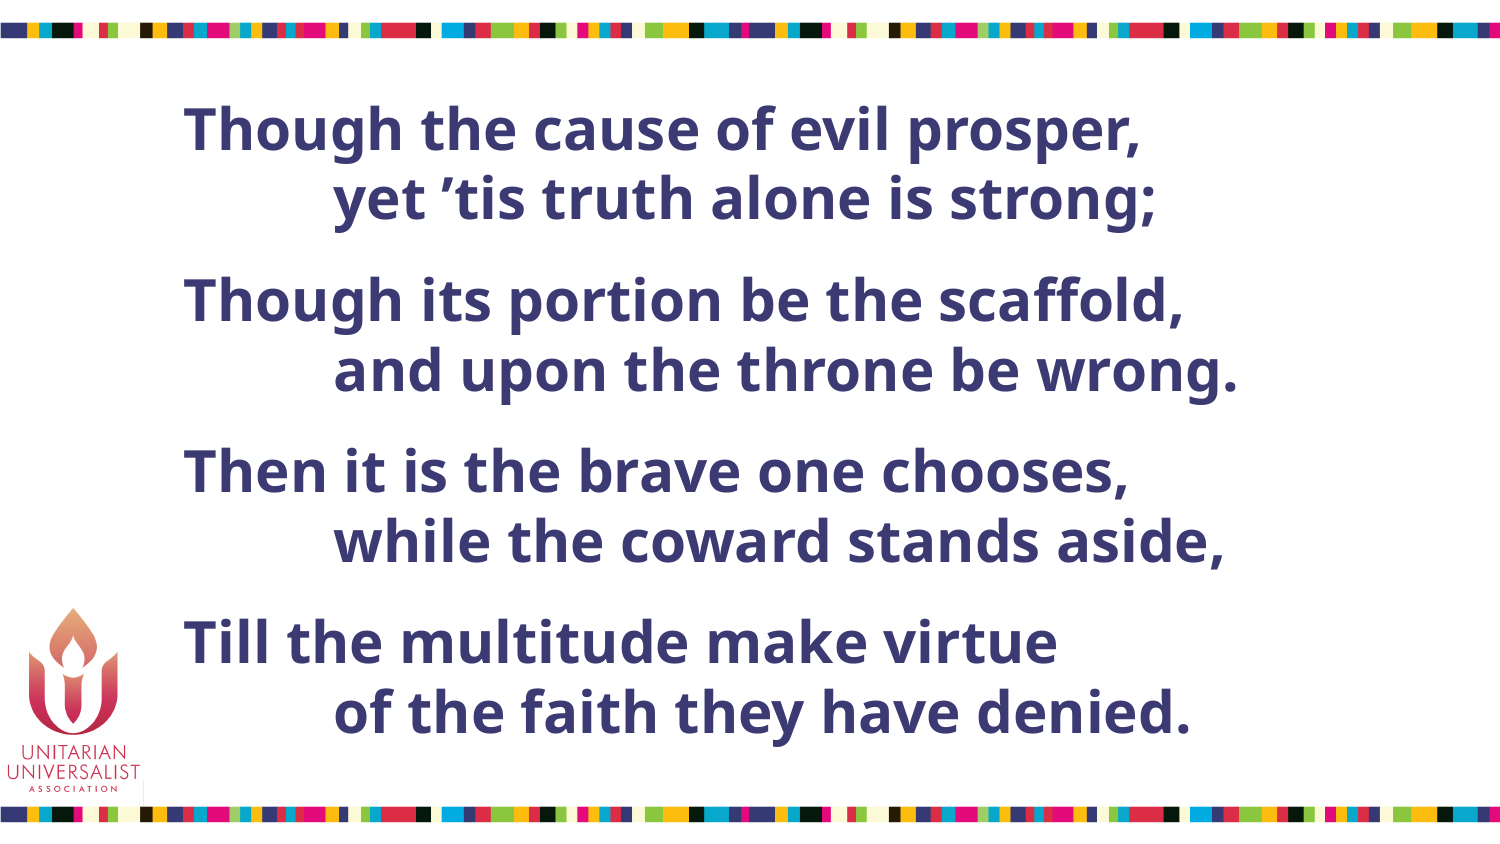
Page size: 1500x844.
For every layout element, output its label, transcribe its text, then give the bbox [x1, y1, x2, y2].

picture [0, 600, 1500, 824]
picture [0, 22, 1500, 40]
text_box Though the cause of evil prosper, yet ’tis truth alone is strong; Though its portion be the scaffold, and upon the throne be wrong. Then it is the brave one chooses, while the coward stands aside, Till the multitude make virtue of the faith they have denied. [168, 76, 1421, 761]
